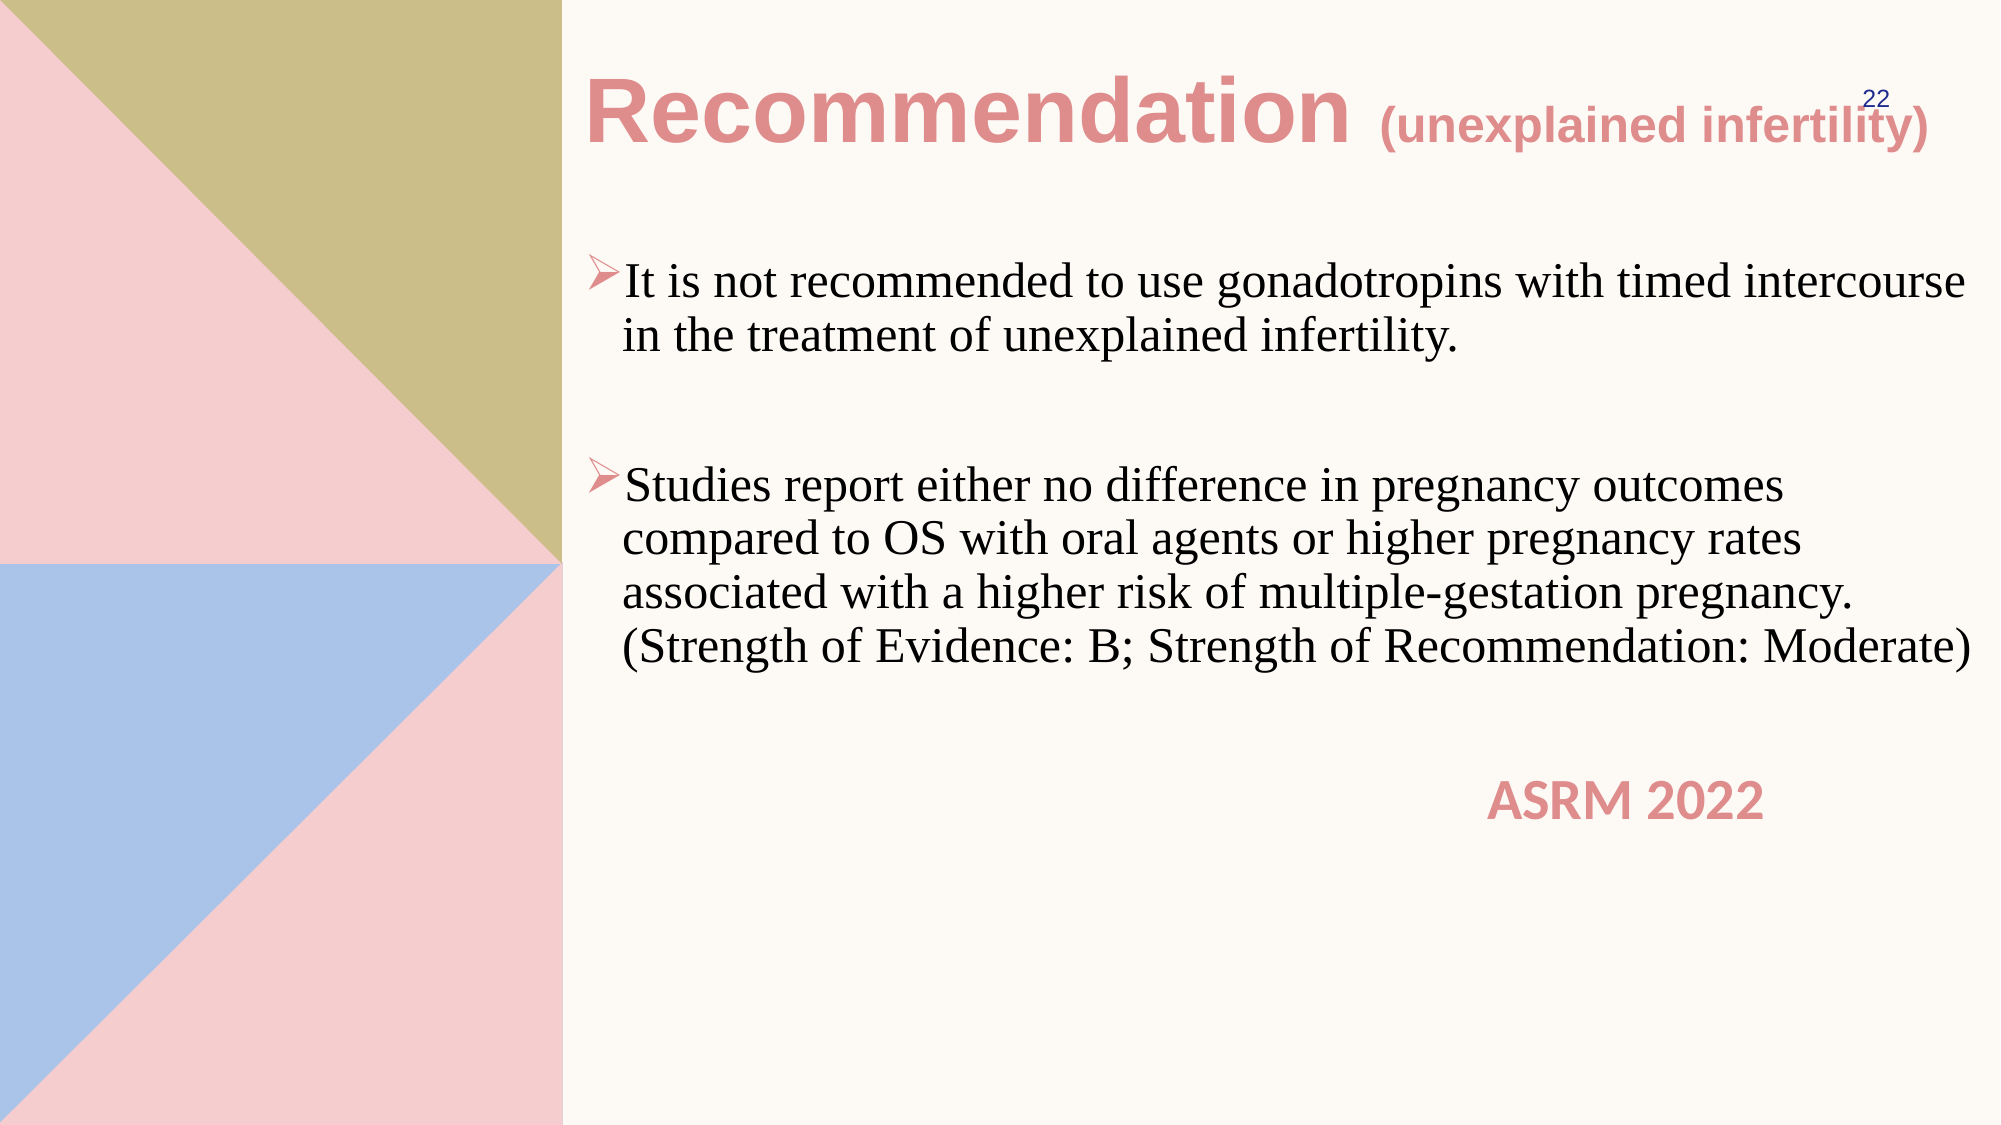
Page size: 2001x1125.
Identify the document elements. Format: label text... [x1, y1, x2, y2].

slide_number 22 [1795, 75, 1958, 120]
list It is not recommended to use gonadotropins with timed intercourse in the treatment of unexplained infertility. Studies report either no difference in pregnancy outcomes compared to OS with oral agents or higher pregnancy rates associated with a higher risk of multiple-gestation pregnancy. (Strength of Evidence: B; Strength of Recommendation: Moderate) ASRM 2022 [569, 246, 2000, 972]
title Recommendation (unexplained infertility) [569, 43, 1958, 216]
